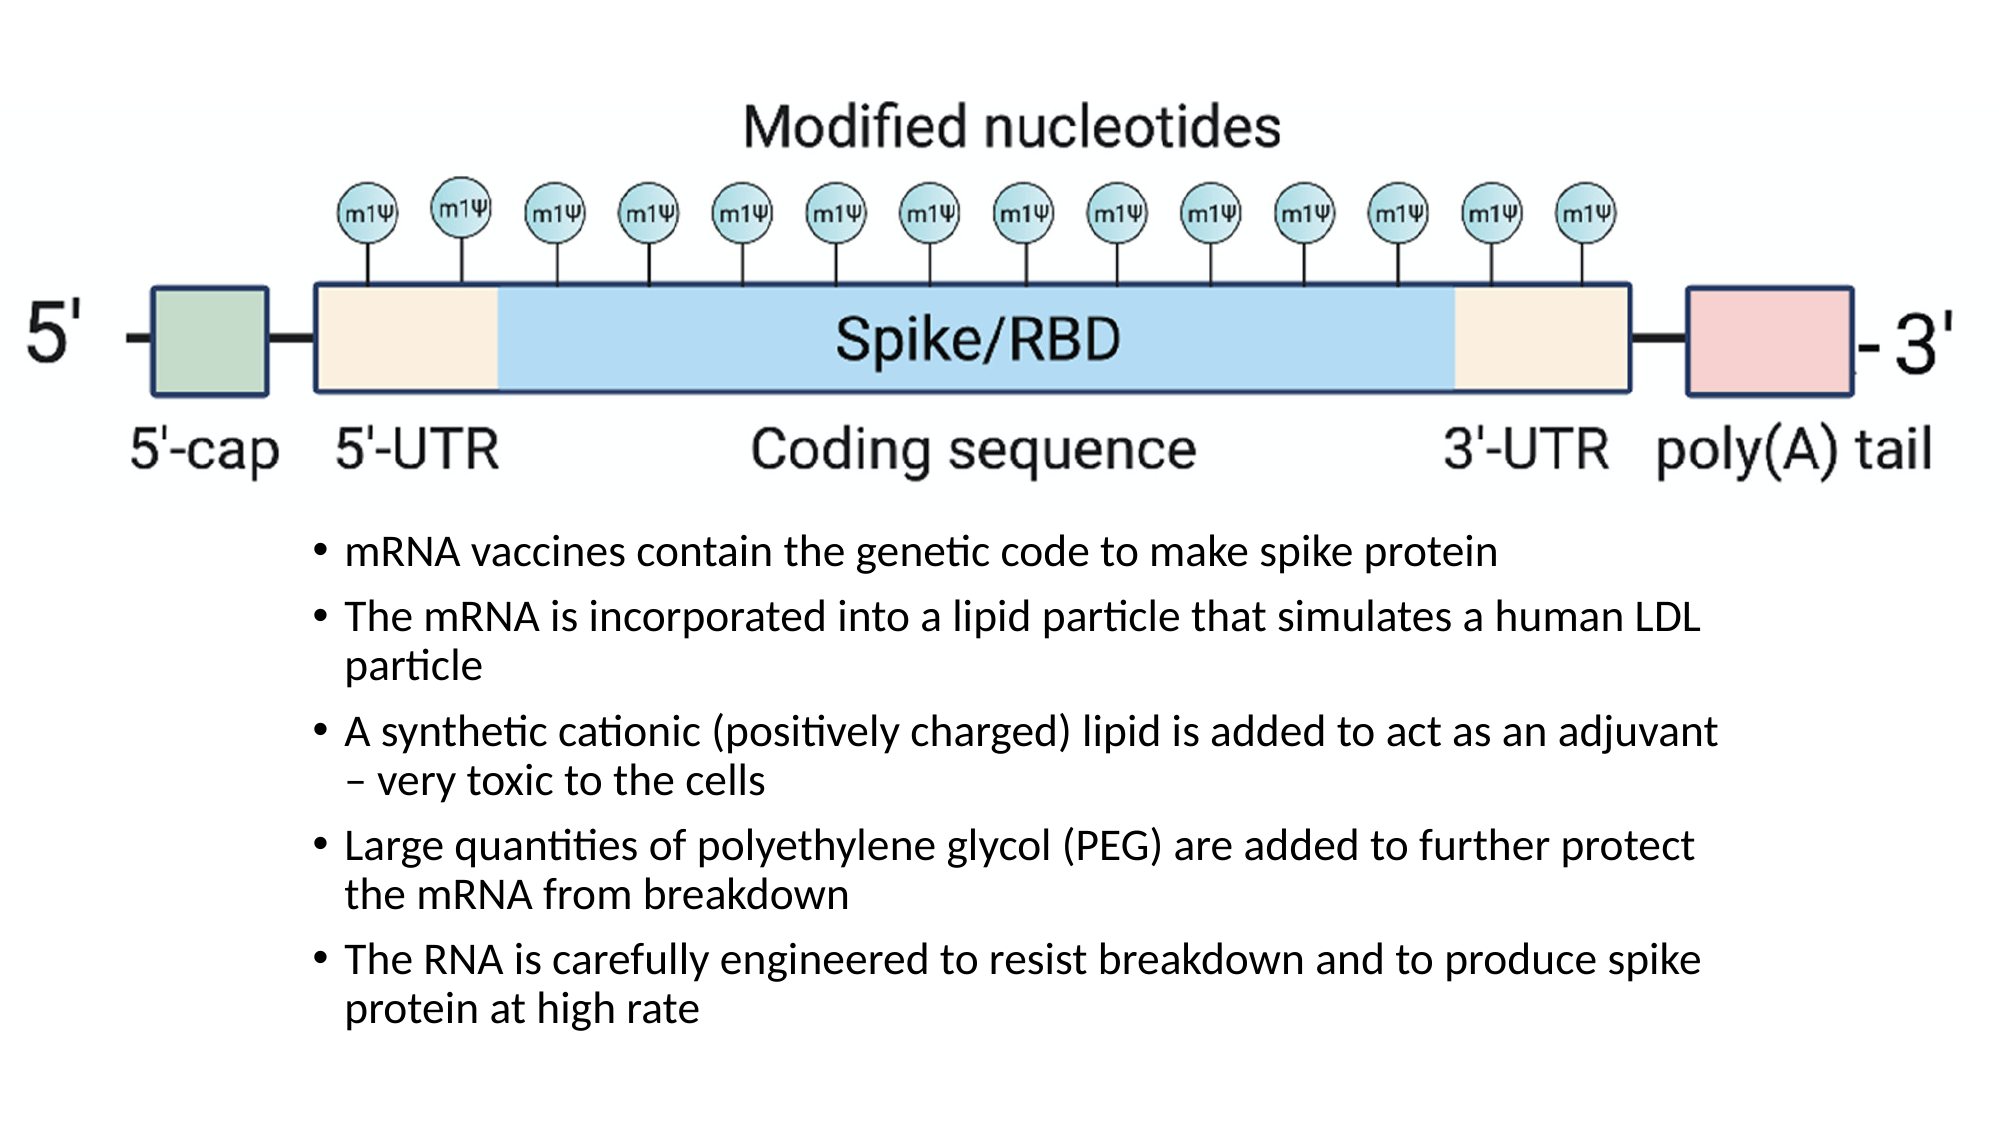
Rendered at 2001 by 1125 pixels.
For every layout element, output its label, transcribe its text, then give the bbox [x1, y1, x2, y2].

picture [0, 101, 2000, 512]
list mRNA vaccines contain the genetic code to make spike protein The mRNA is incorporated into a lipid particle that simulates a human LDL particle A synthetic cationic (positively charged) lipid is added to act as an adjuvant – very toxic to the cells Large quantities of polyethylene glycol (PEG) are added to further protect the mRNA from breakdown The RNA is carefully engineered to resist breakdown and to produce spike protein at high rate [297, 519, 1755, 1046]
